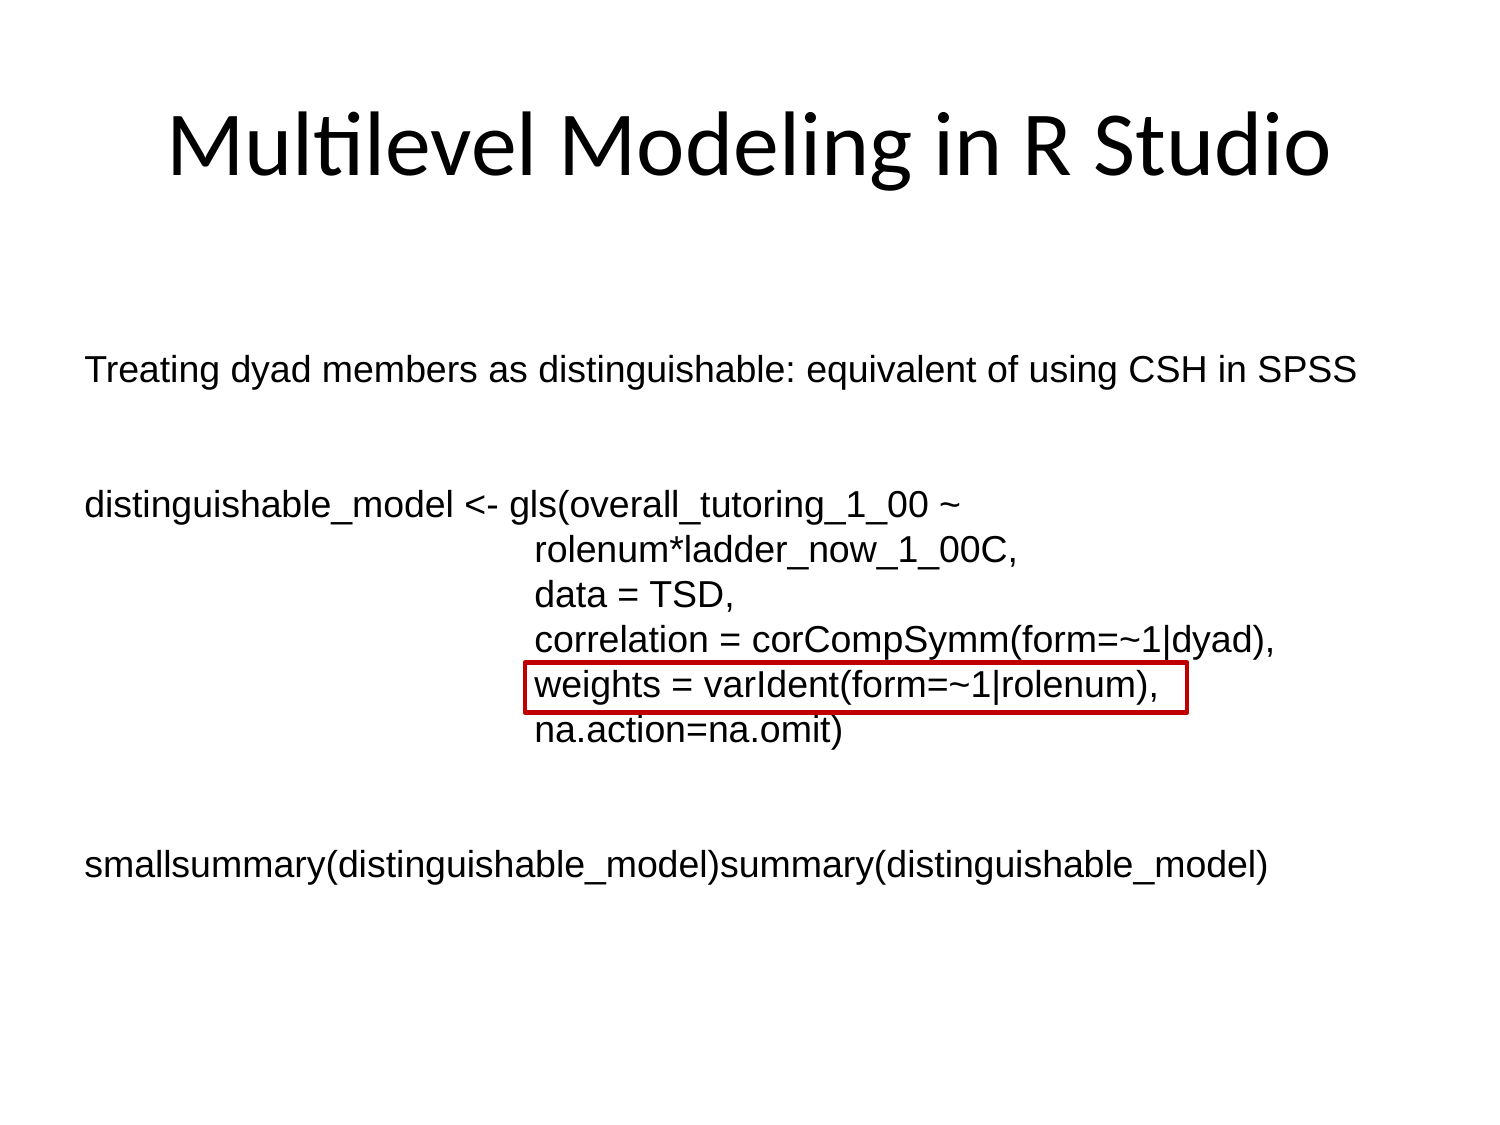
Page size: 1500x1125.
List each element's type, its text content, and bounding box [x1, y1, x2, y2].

title Multilevel Modeling in R Studio [75, 45, 1425, 233]
text_box Treating dyad members as distinguishable: equivalent of using CSH in SPSS distinguishable_model <- gls(overall_tutoring_1_00 ~ rolenum*ladder_now_1_00C, data = TSD, correlation = corCompSymm(form=~1|dyad), weights = varIdent(form=~1|rolenum), na.action=na.omit) smallsummary(distinguishable_model)summary(distinguishable_model) [69, 337, 1420, 893]
text_box [523, 660, 1189, 715]
